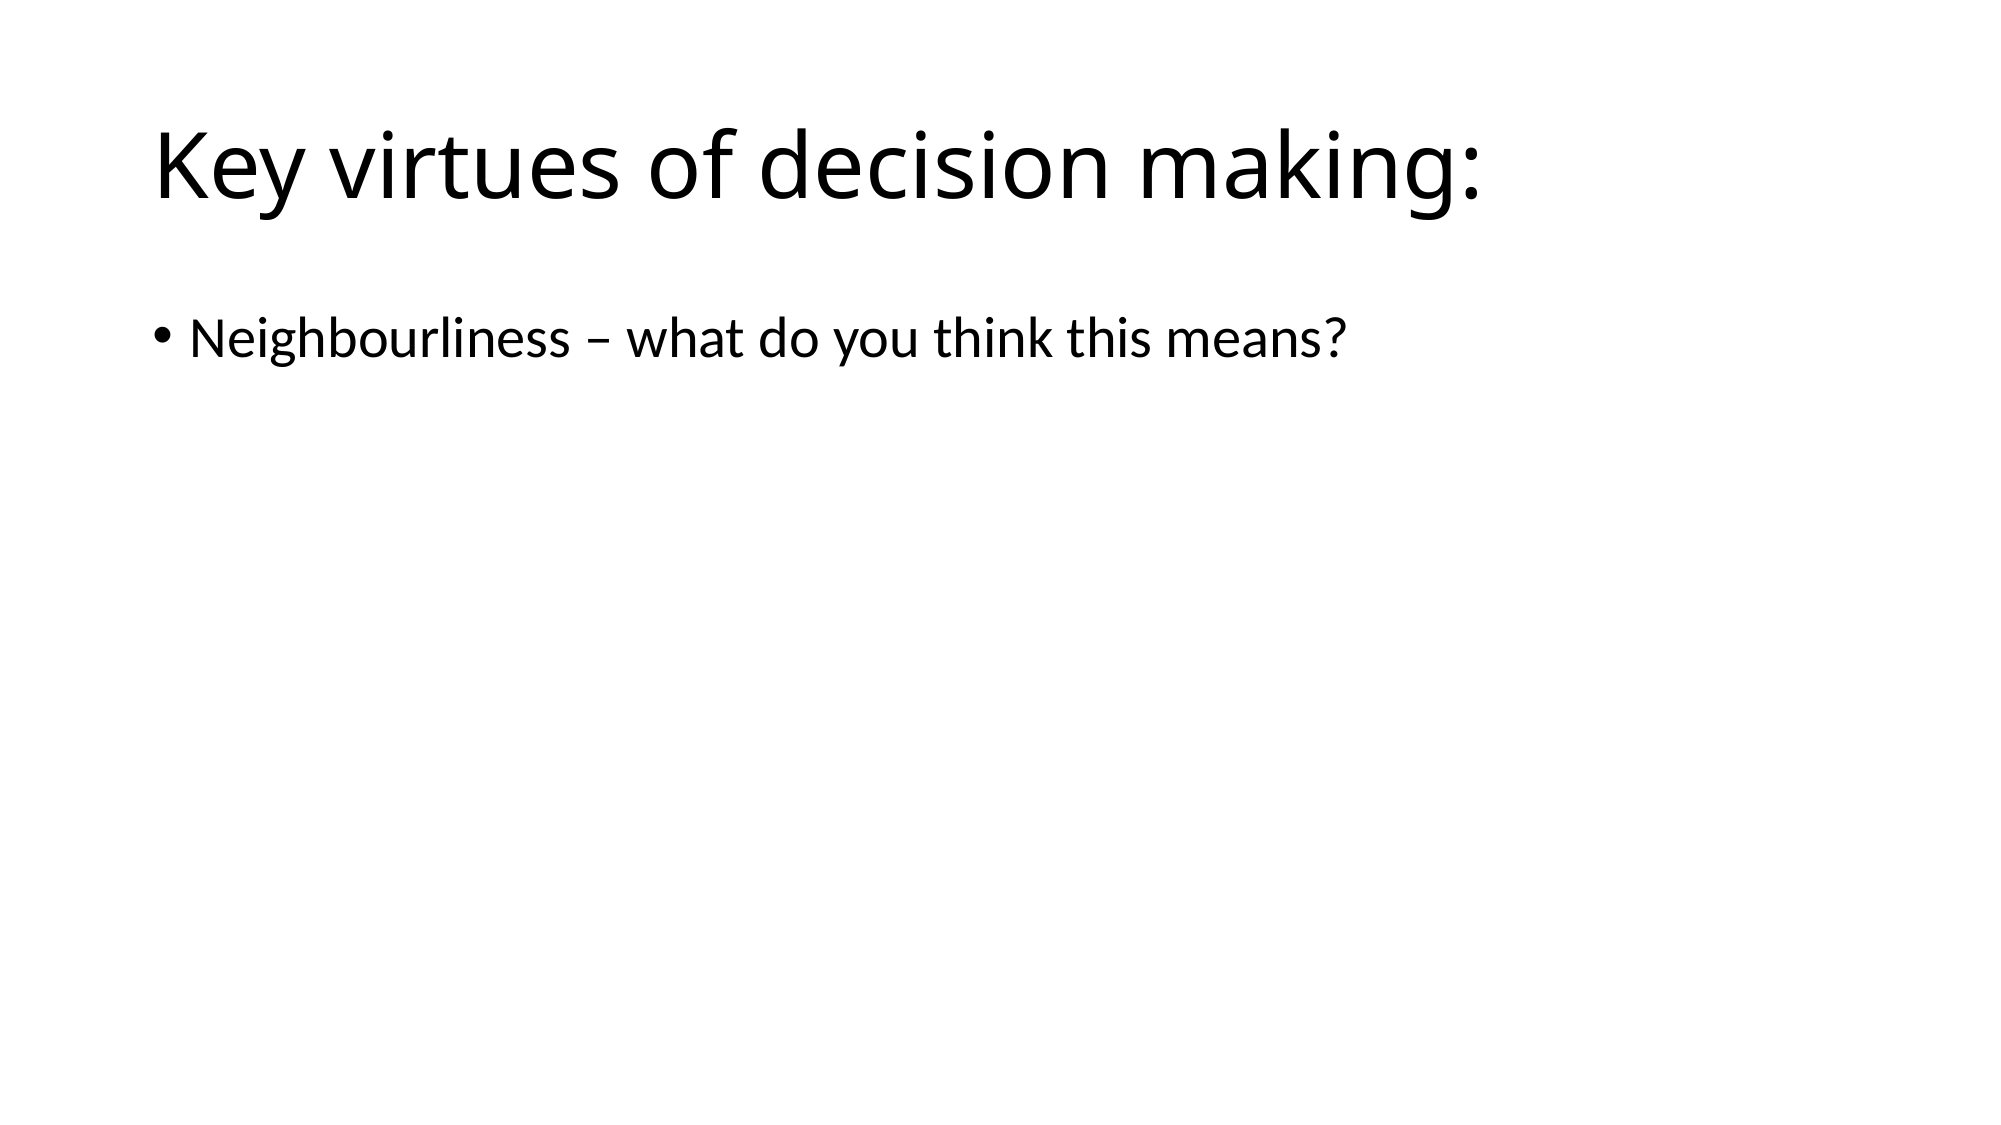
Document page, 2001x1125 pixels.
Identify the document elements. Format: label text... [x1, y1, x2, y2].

list Neighbourliness – what do you think this means? [137, 299, 1863, 1014]
title Key virtues of decision making: [137, 59, 1863, 278]
